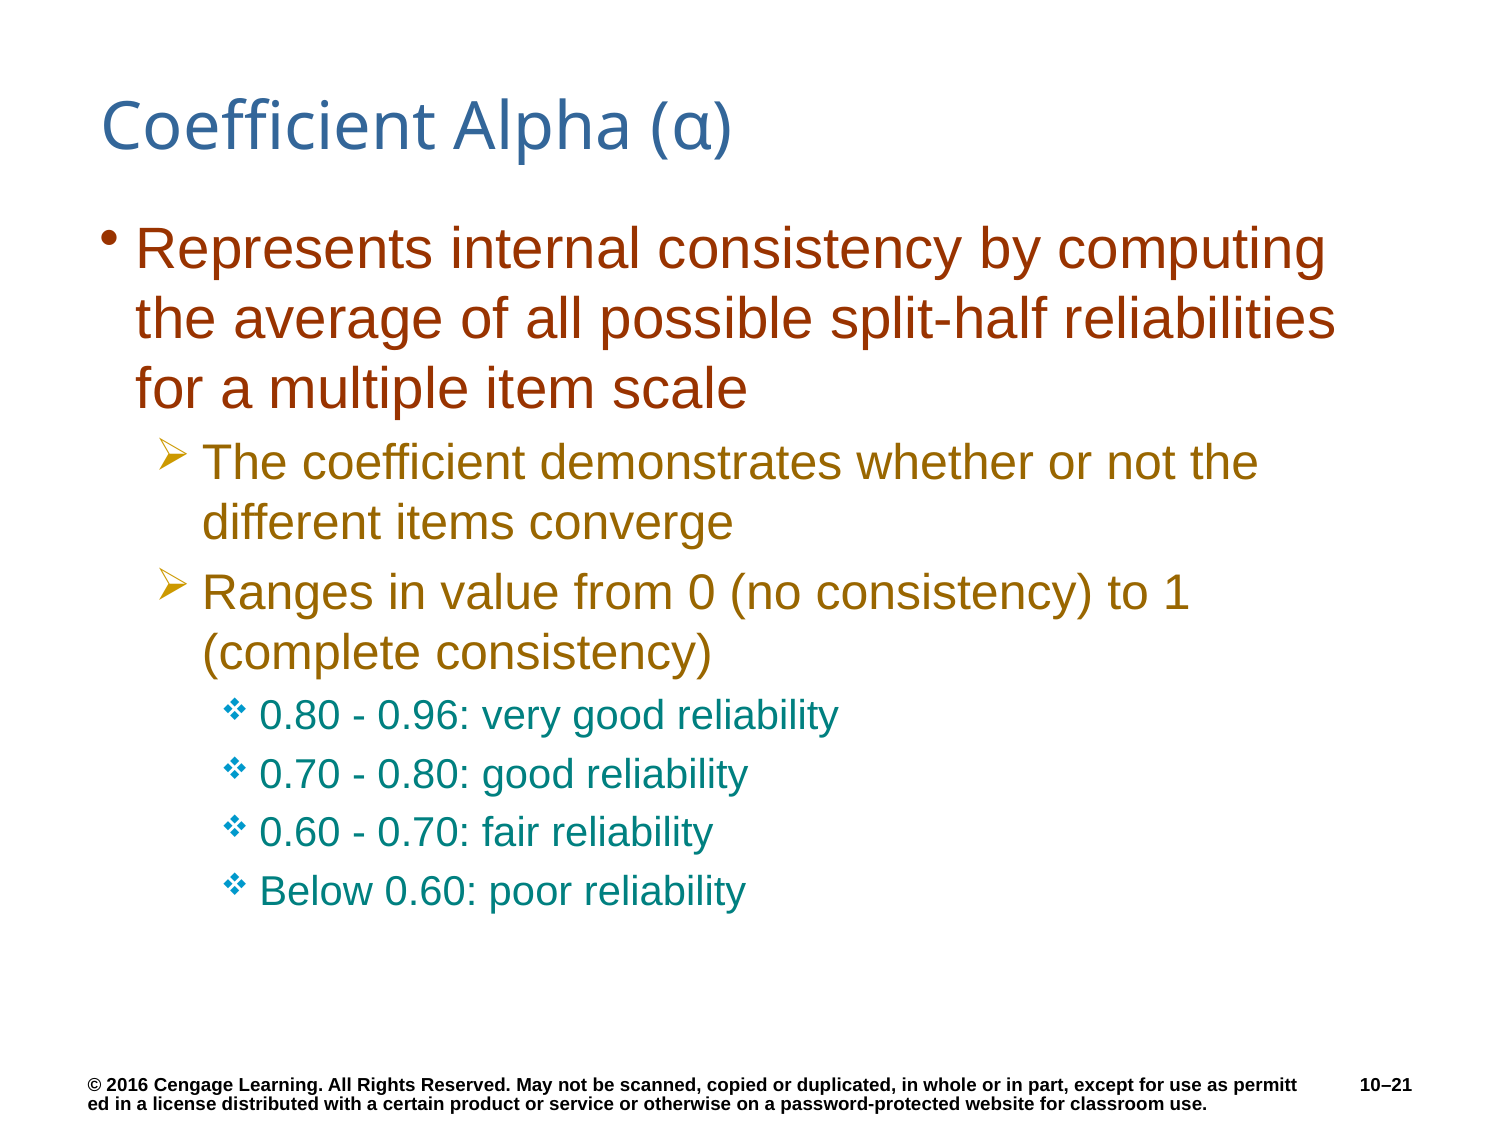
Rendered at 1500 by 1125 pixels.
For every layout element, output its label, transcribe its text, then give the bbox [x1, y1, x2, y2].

slide_number 10–21 [1050, 1042, 1413, 1103]
title Coefficient Alpha (α) [85, 75, 1411, 171]
list Represents internal consistency by computing the average of all possible split-half reliabilities for a multiple item scale The coefficient demonstrates whether or not the different items converge Ranges in value from 0 (no consistency) to 1 (complete consistency) 0.80 - 0.96: very good reliability 0.70 - 0.80: good reliability 0.60 - 0.70: fair reliability Below 0.60: poor reliability [84, 202, 1414, 1013]
footer © 2016 Cengage Learning. All Rights Reserved. May not be scanned, copied or duplicated, in whole or in part, except for use as permitted in a license distributed with a certain product or service or otherwise on a password-protected website for classroom use. [87, 1057, 1050, 1103]
